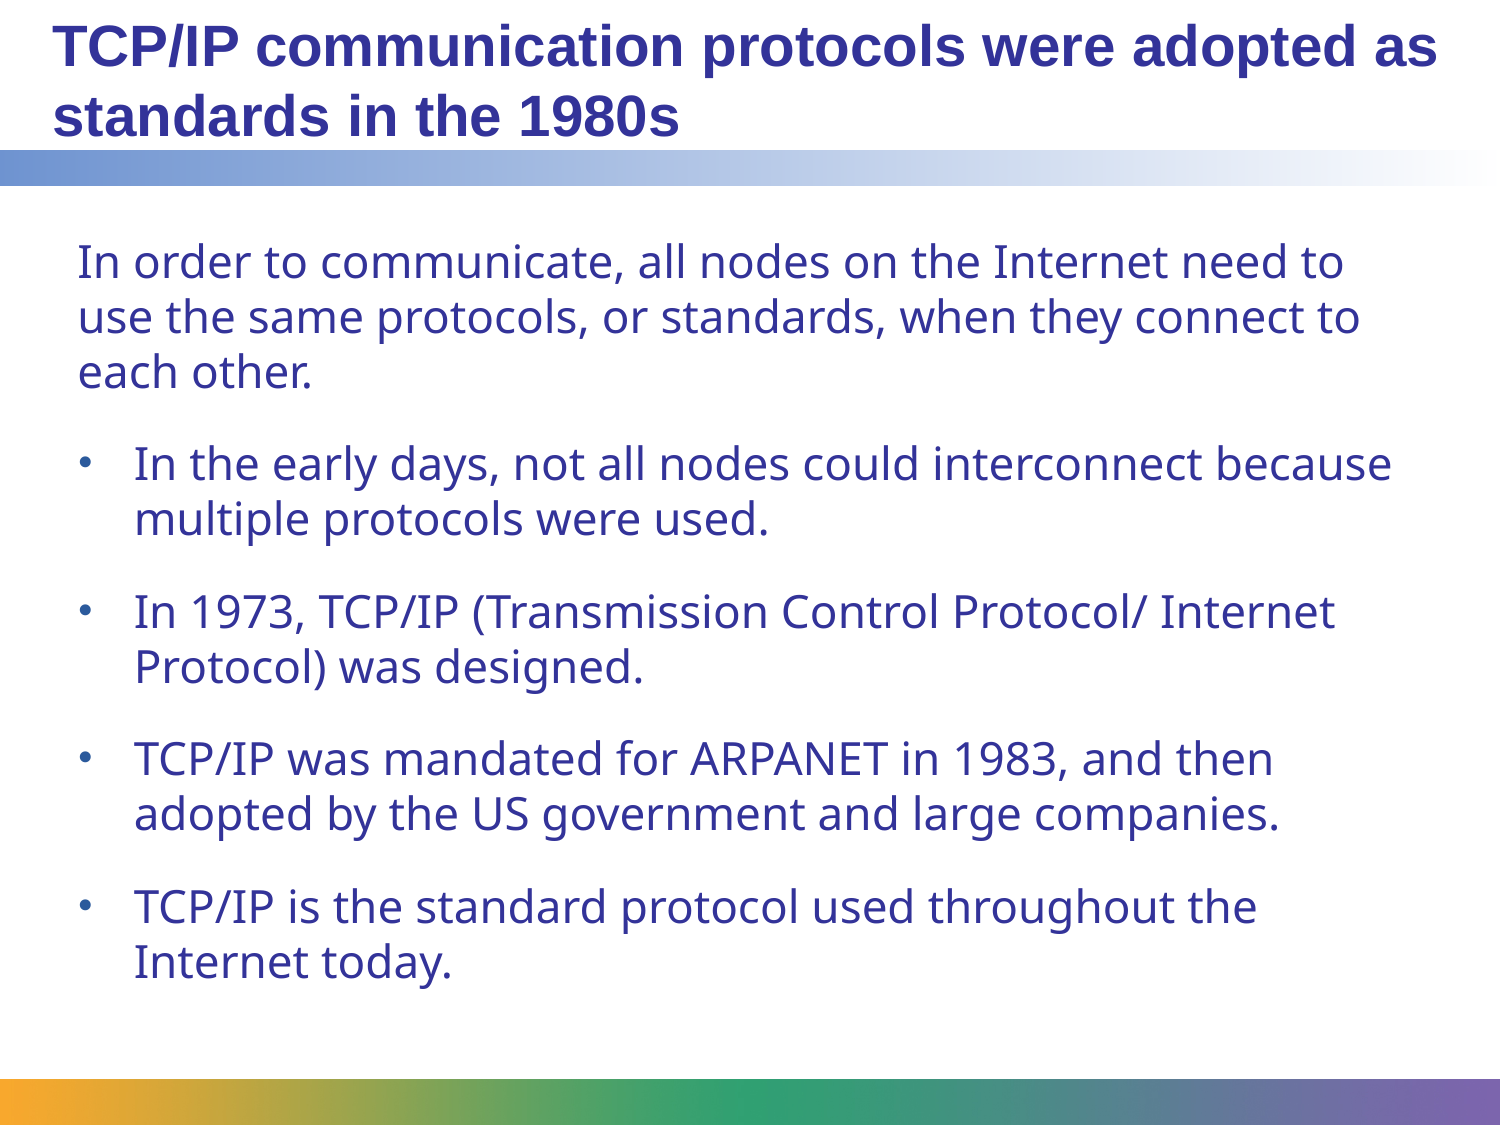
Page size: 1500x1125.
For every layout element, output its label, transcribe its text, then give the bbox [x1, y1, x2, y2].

title TCP/IP communication protocols were adopted as standards in the 1980s [37, 9, 1472, 148]
picture [0, 1079, 1500, 1125]
list In order to communicate, all nodes on the Internet need to use the same protocols, or standards, when they connect to each other. In the early days, not all nodes could interconnect because multiple protocols were used. In 1973, TCP/IP (Transmission Control Protocol/ Internet Protocol) was designed. TCP/IP was mandated for ARPANET in 1983, and then adopted by the US government and large companies. TCP/IP is the standard protocol used throughout the Internet today. [62, 224, 1438, 1013]
